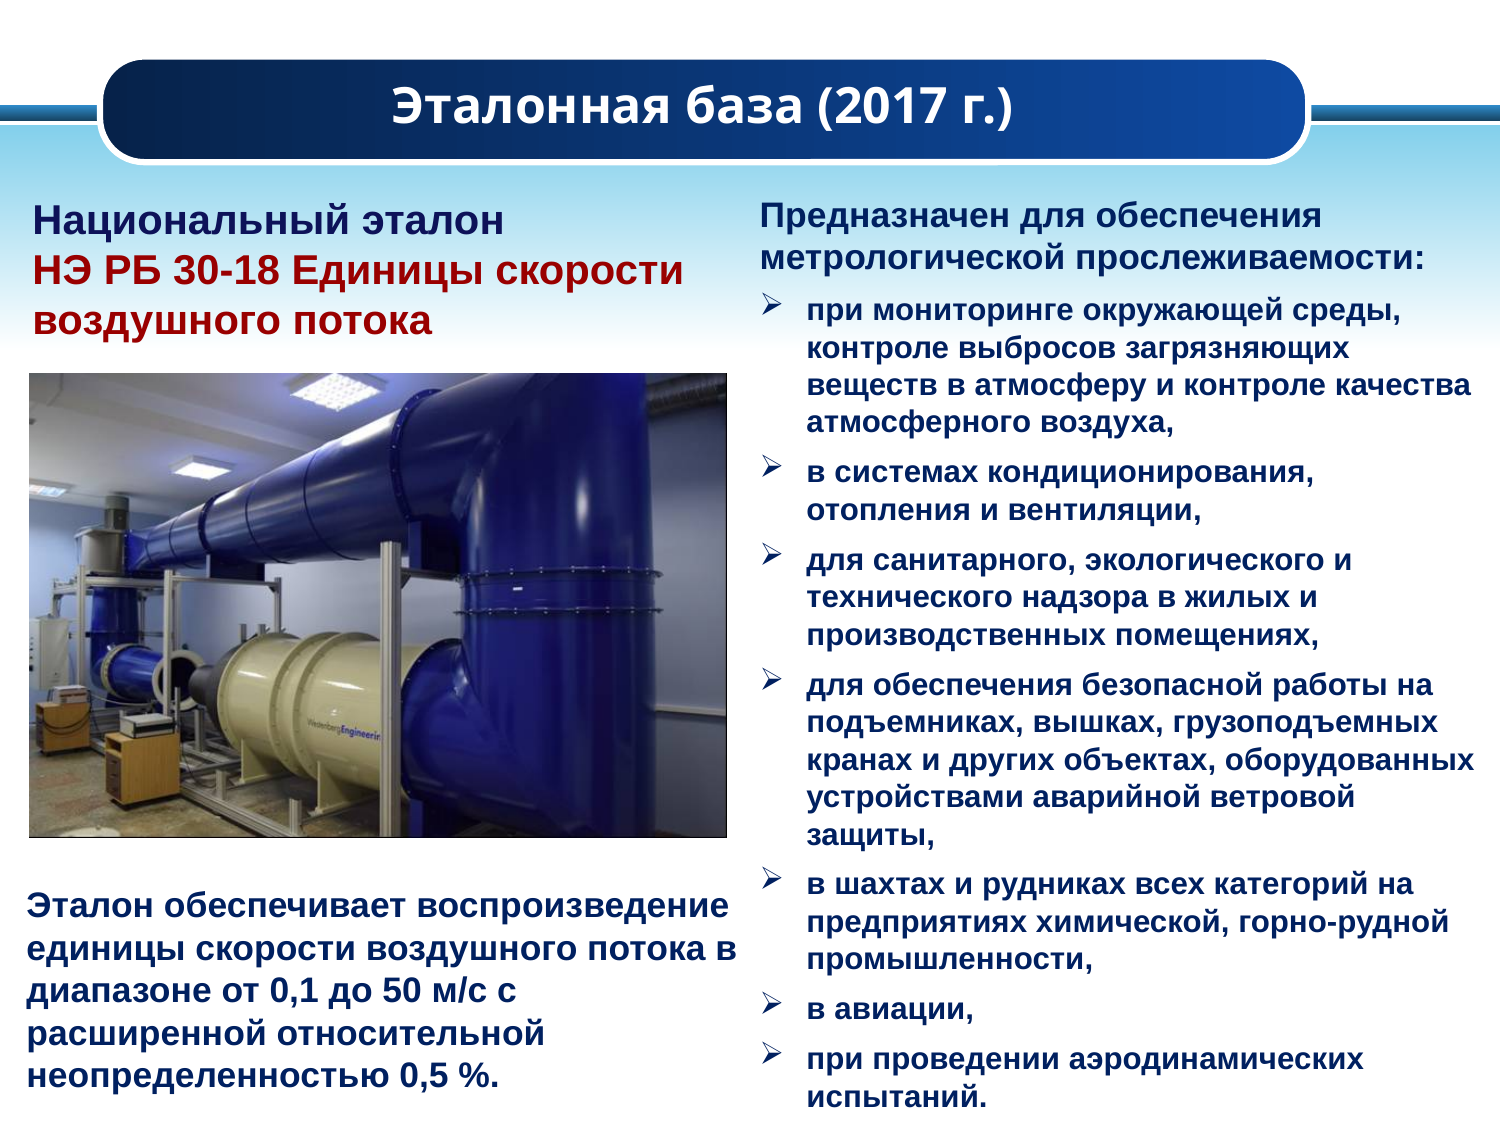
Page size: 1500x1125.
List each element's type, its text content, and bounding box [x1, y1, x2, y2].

text_box Эталон обеспечивает воспроизведение единицы скорости воздушного потока в диапазоне от 0,1 до 50 м/с с расширенной относительной неопределенностью 0,5 %. [11, 874, 762, 1103]
picture [29, 373, 727, 839]
text_box [12, 337, 745, 838]
text_box Предназначен для обеспечения метрологической прослеживаемости: при мониторинге окружающей среды, контроле выбросов загрязняющих веществ в атмосферу и контроле качества атмосферного воздуха, в системах кондиционирования, отопления и вентиляции, для санитарного, экологического и технического надзора в жилых и производственных помещениях, для обеспечения безопасной работы на подъемниках, вышках, грузоподъемных кранах и других объектах, оборудованных устройствами аварийной ветровой защиты, в шахтах и рудниках всех категорий на предприятиях химической, горно-рудной промышленности, в авиации, при проведении аэродинамических испытаний. [744, 184, 1495, 1121]
text_box Эталонная база (2017 г.) [123, 66, 1282, 142]
text_box Национальный эталон НЭ РБ 30-18 Единицы скорости воздушного потока [17, 185, 744, 337]
